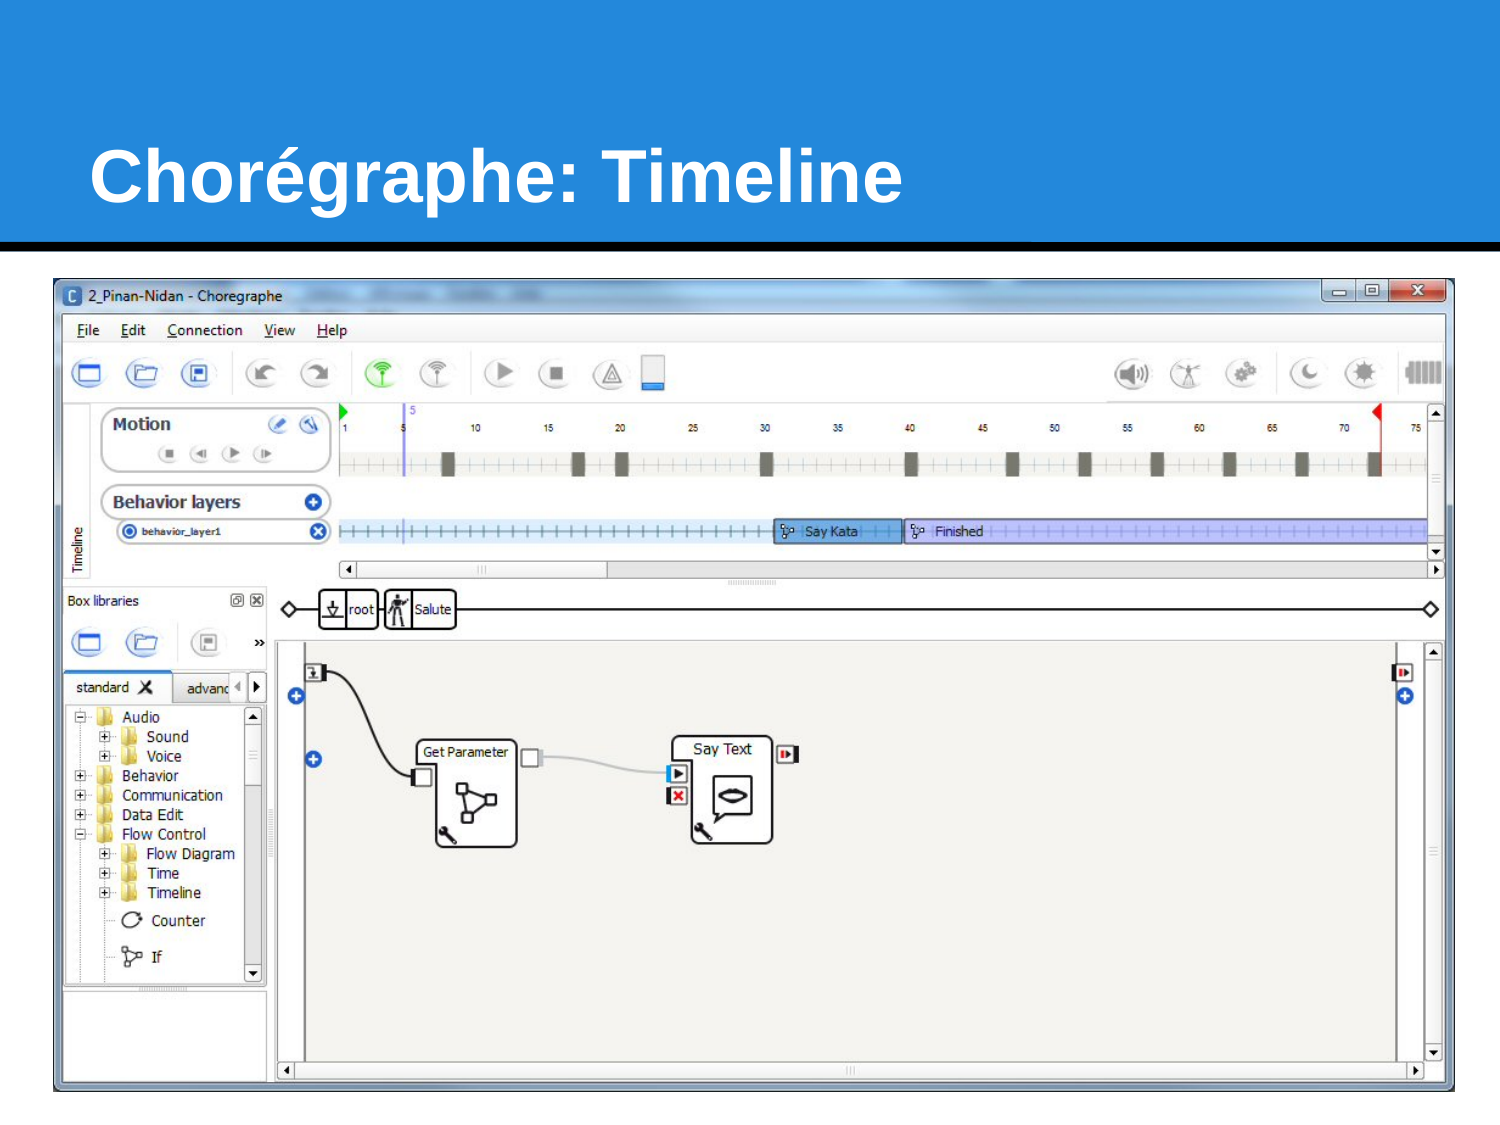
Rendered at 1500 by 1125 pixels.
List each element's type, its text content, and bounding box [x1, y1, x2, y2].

text_box Chorégraphe: Timeline [75, 45, 1425, 233]
picture [52, 278, 1456, 1092]
